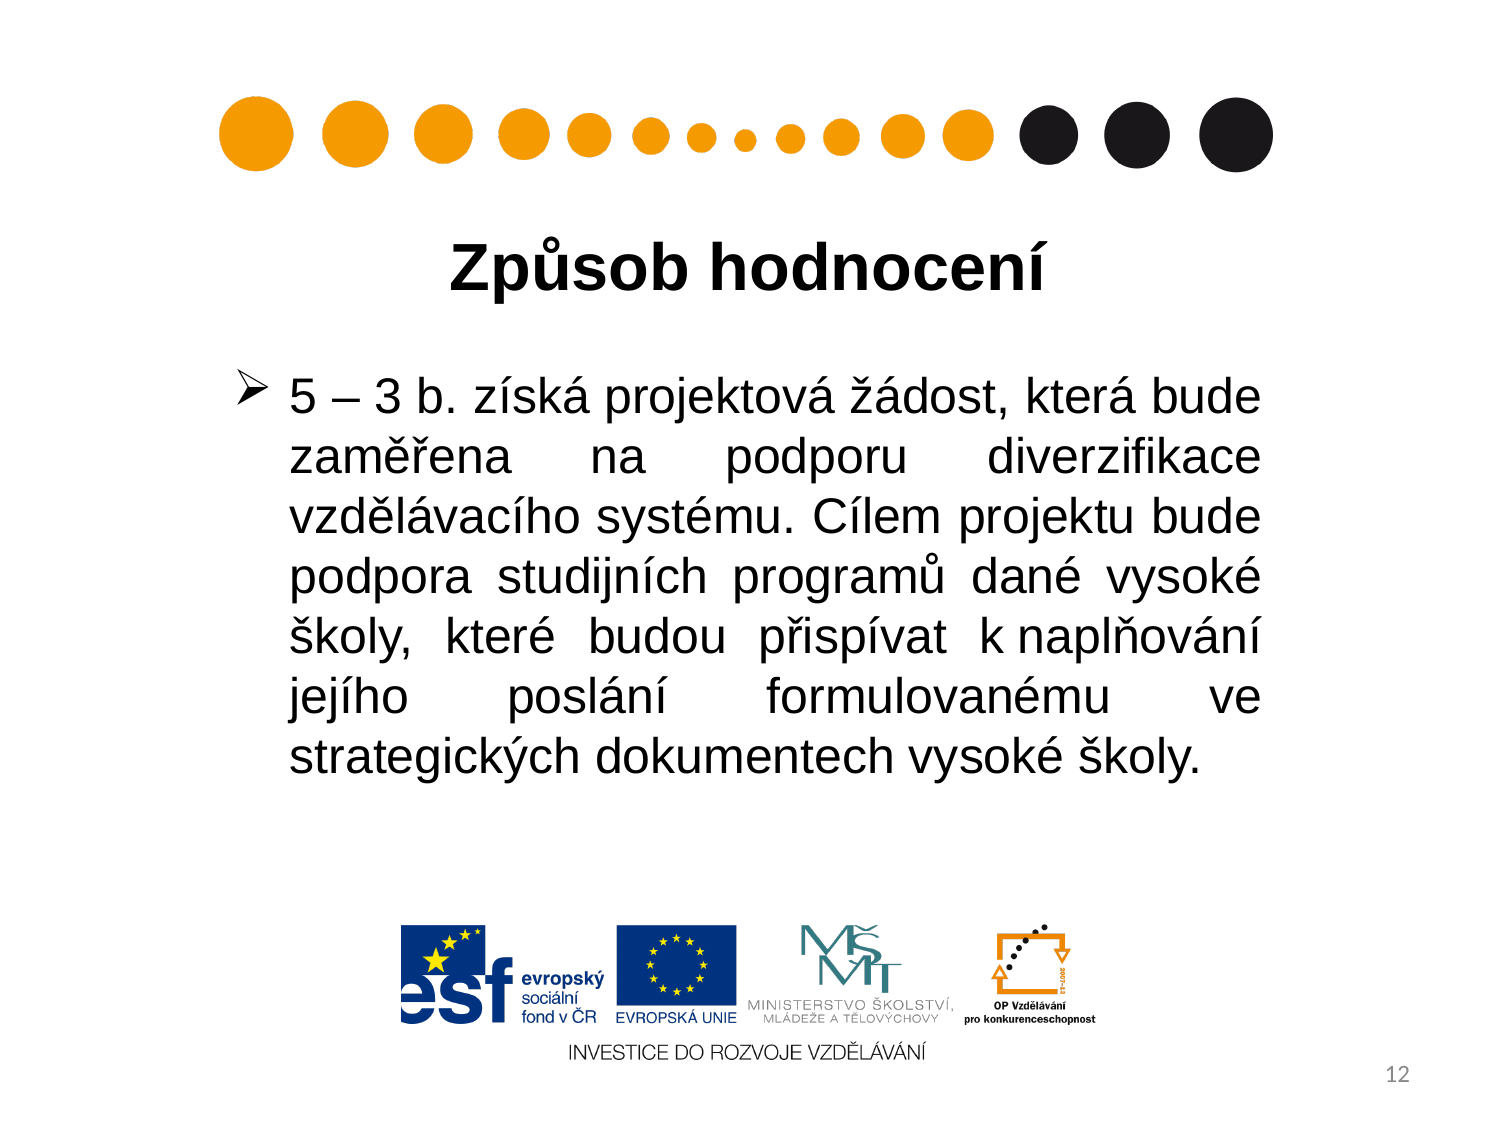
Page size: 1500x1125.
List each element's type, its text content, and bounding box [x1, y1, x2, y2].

picture [215, 93, 1275, 176]
picture [399, 922, 1100, 1061]
list 5 – 3 b. získá projektová žádost, která bude zaměřena na podporu diverzifikace vzdělávacího systému. Cílem projektu bude podpora studijních programů dané vysoké školy, které budou přispívat k naplňování jejího poslání formulovanému ve strategických dokumentech vysoké školy. [217, 356, 1278, 878]
title Způsob hodnocení [217, 206, 1278, 321]
slide_number 12 [1074, 1042, 1425, 1103]
